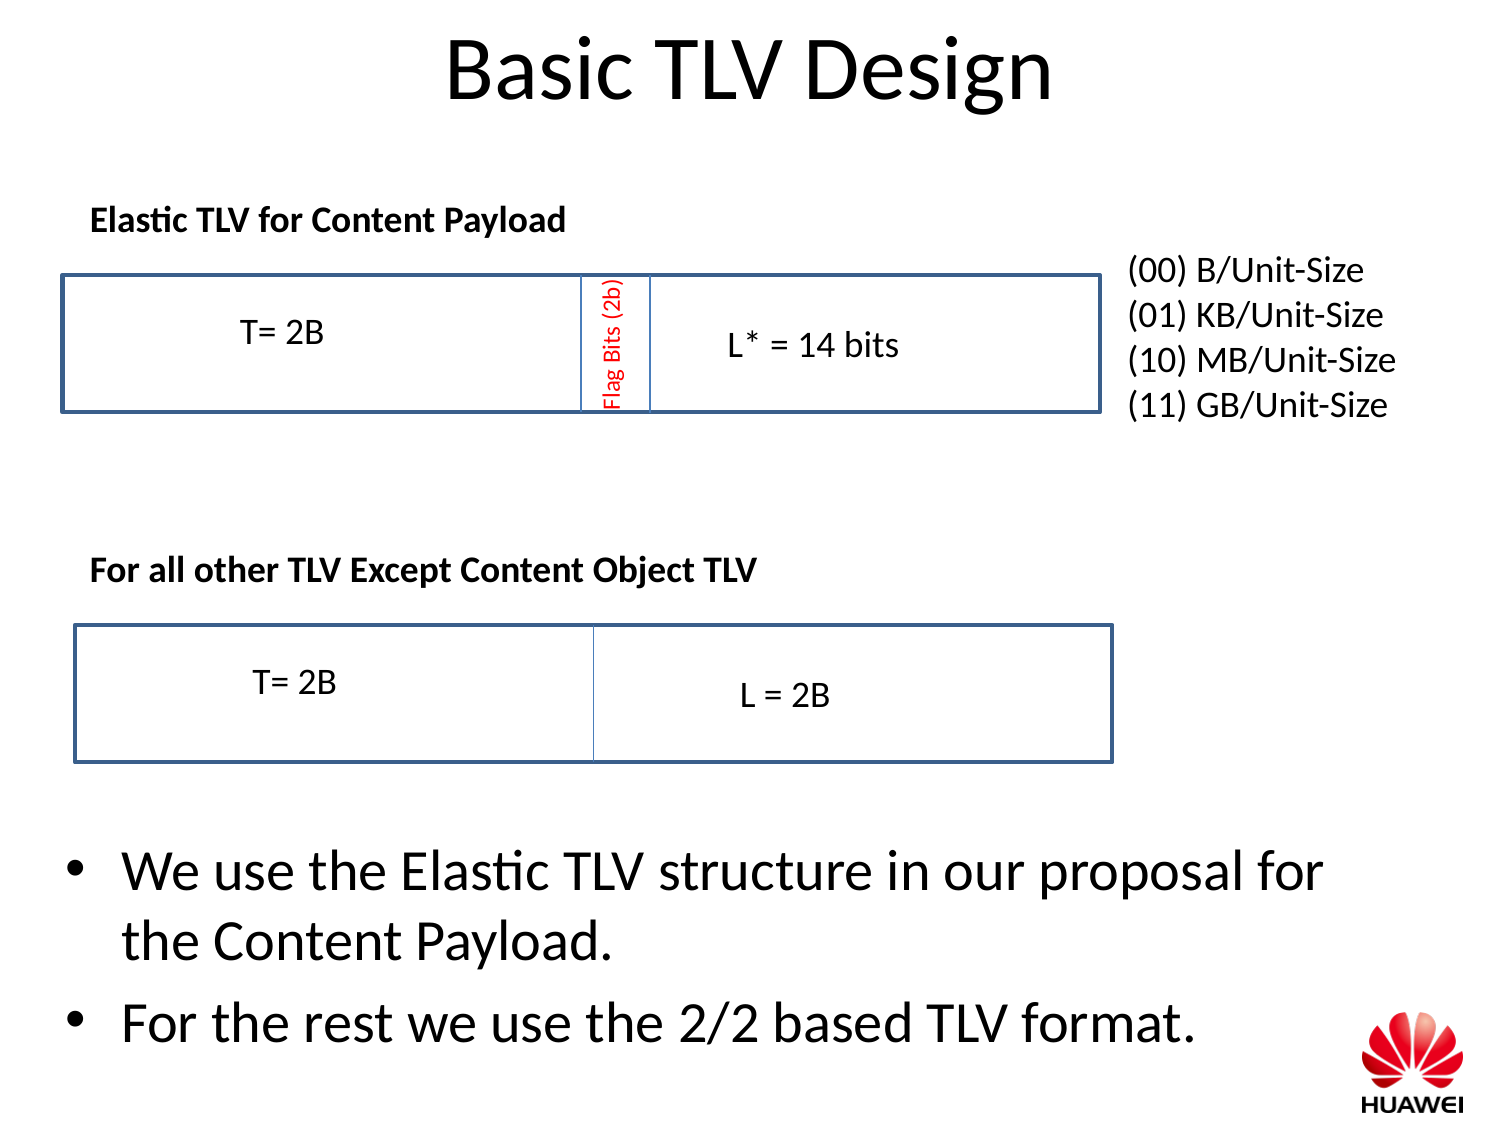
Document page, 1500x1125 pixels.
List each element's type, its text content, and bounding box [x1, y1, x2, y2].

text_box For all other TLV Except Content Object TLV [75, 537, 863, 598]
text_box [60, 273, 587, 414]
text_box T= 2B [224, 299, 463, 360]
list We use the Elastic TLV structure in our proposal for the Content Payload. For the rest we use the 2/2 based TLV format. [50, 825, 1400, 1088]
picture [1362, 1012, 1463, 1113]
text_box [633, 273, 1102, 414]
title Basic TLV Design [75, 0, 1425, 125]
text_box T= 2B [237, 649, 475, 710]
text_box [73, 623, 1114, 764]
text_box Elastic TLV for Content Payload [74, 187, 763, 248]
text_box L* = 14 bits [712, 312, 950, 373]
text_box (00) B/Unit-Size (01) KB/Unit-Size (10) MB/Unit-Size (11) GB/Unit-Size [1112, 237, 1425, 433]
text_box Flag Bits (2b) [587, 257, 633, 426]
text_box L = 2B [724, 662, 963, 723]
